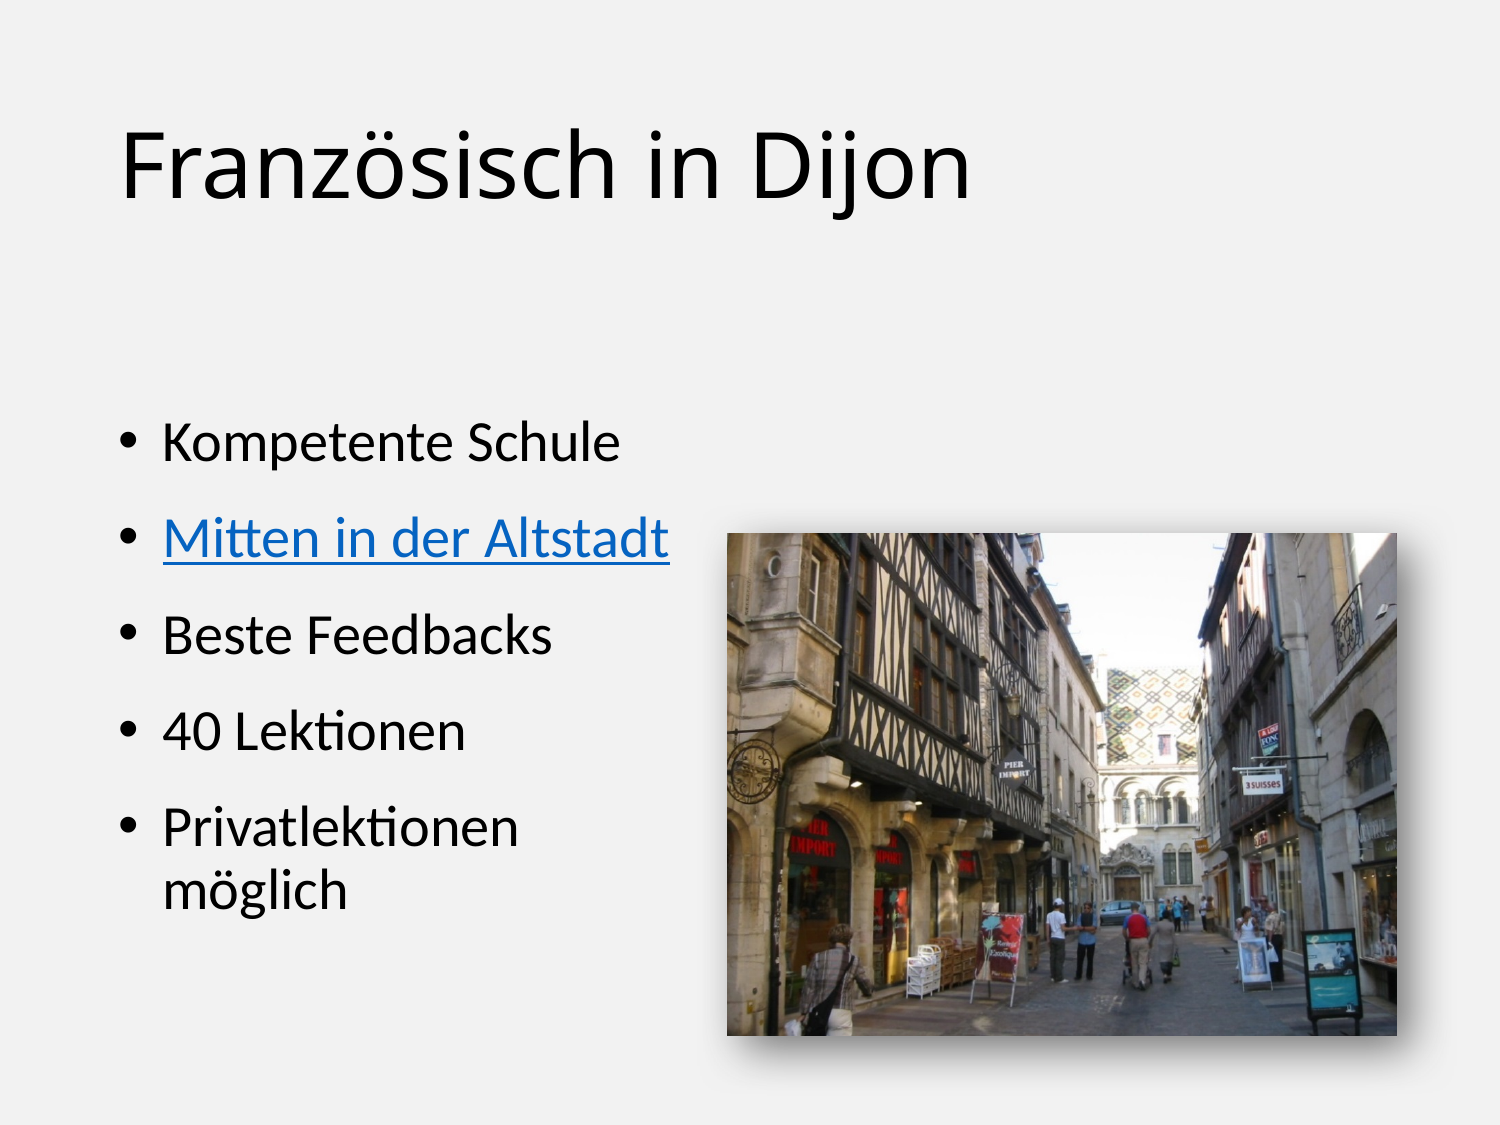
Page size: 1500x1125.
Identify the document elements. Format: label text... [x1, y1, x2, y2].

picture [727, 533, 1397, 1036]
title Französisch in Dijon [103, 59, 1397, 278]
list Kompetente Schule Mitten in der Altstadt Beste Feedbacks 40 Lektionen Privatlektionen möglich [103, 403, 1397, 1014]
